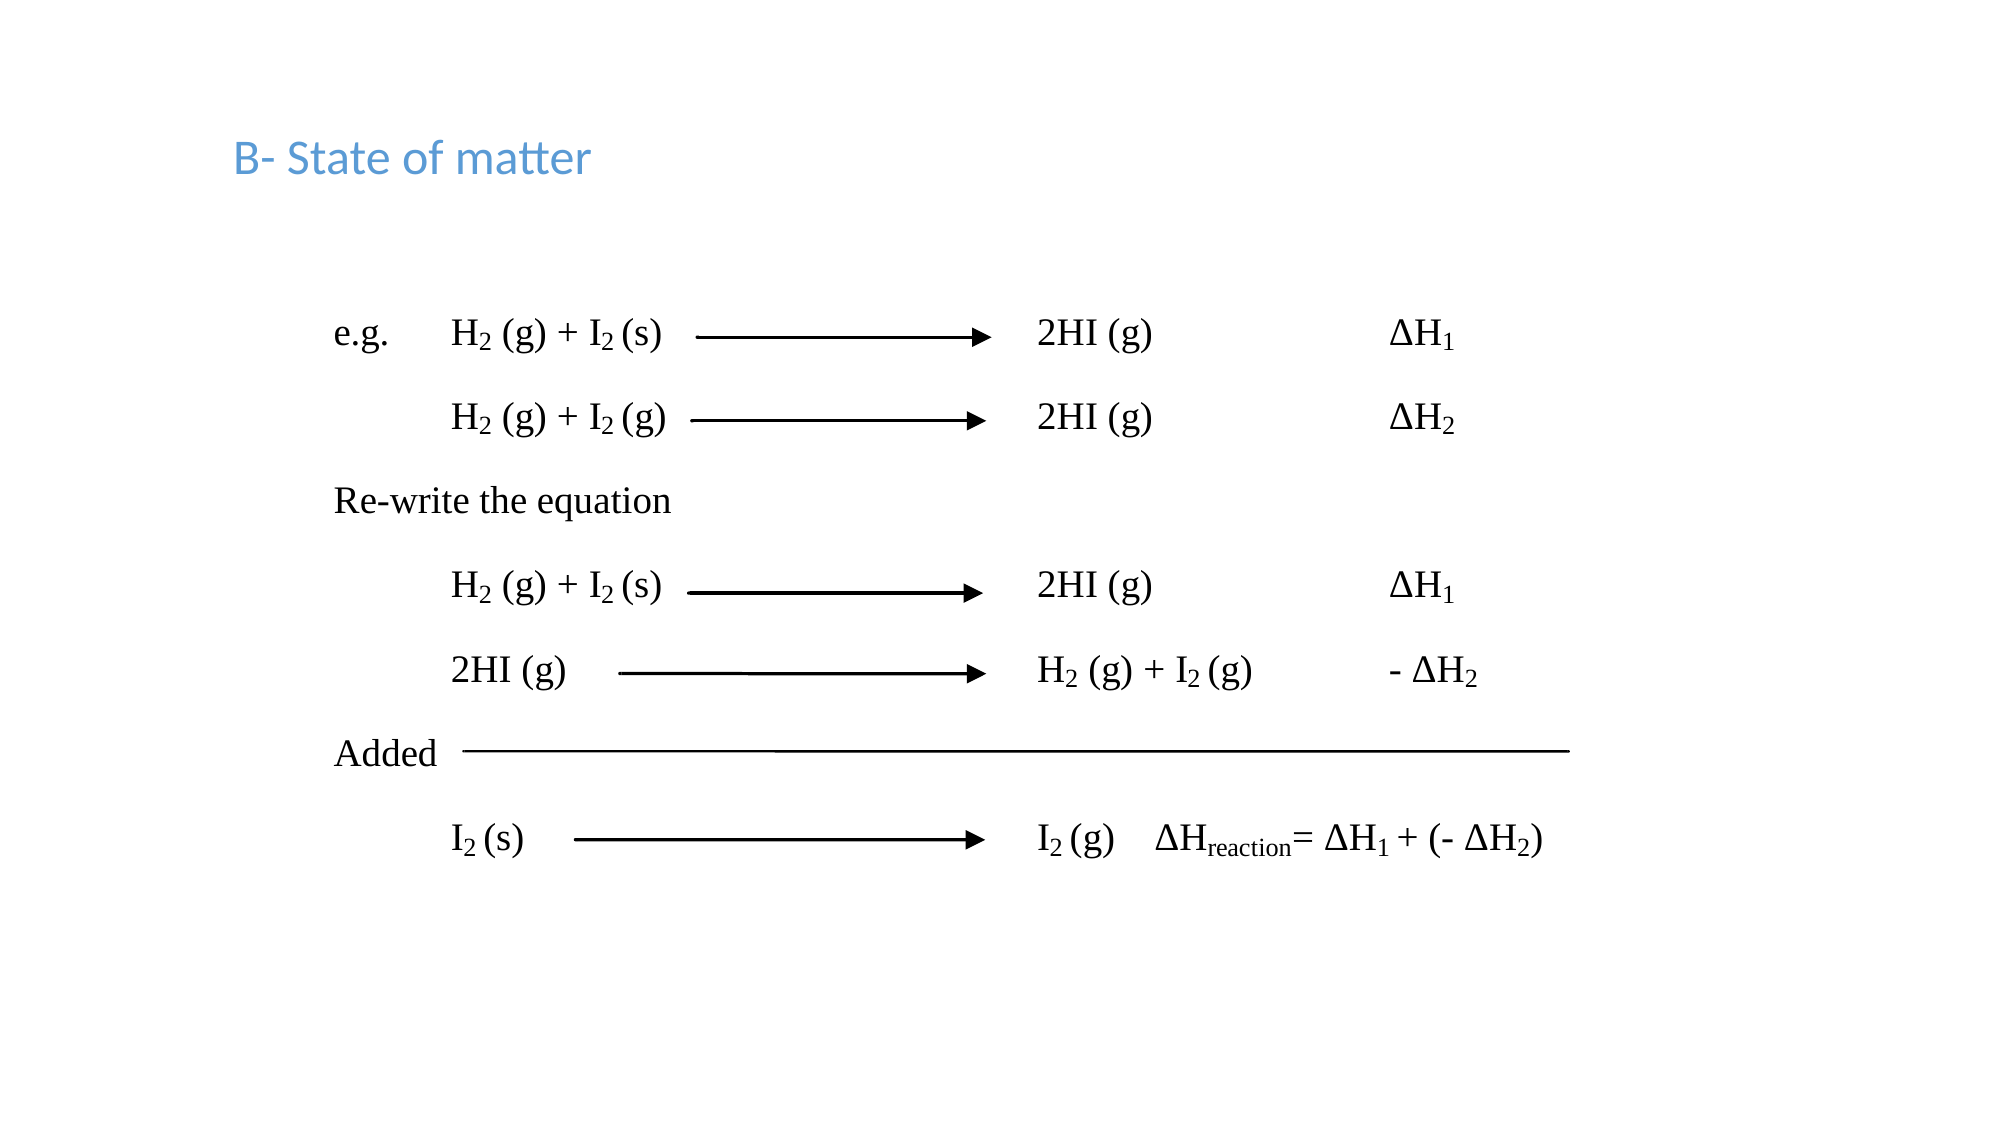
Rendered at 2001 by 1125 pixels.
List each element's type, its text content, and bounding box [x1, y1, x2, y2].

picture [216, 225, 1686, 900]
text_box B- State of matter [218, 87, 608, 192]
